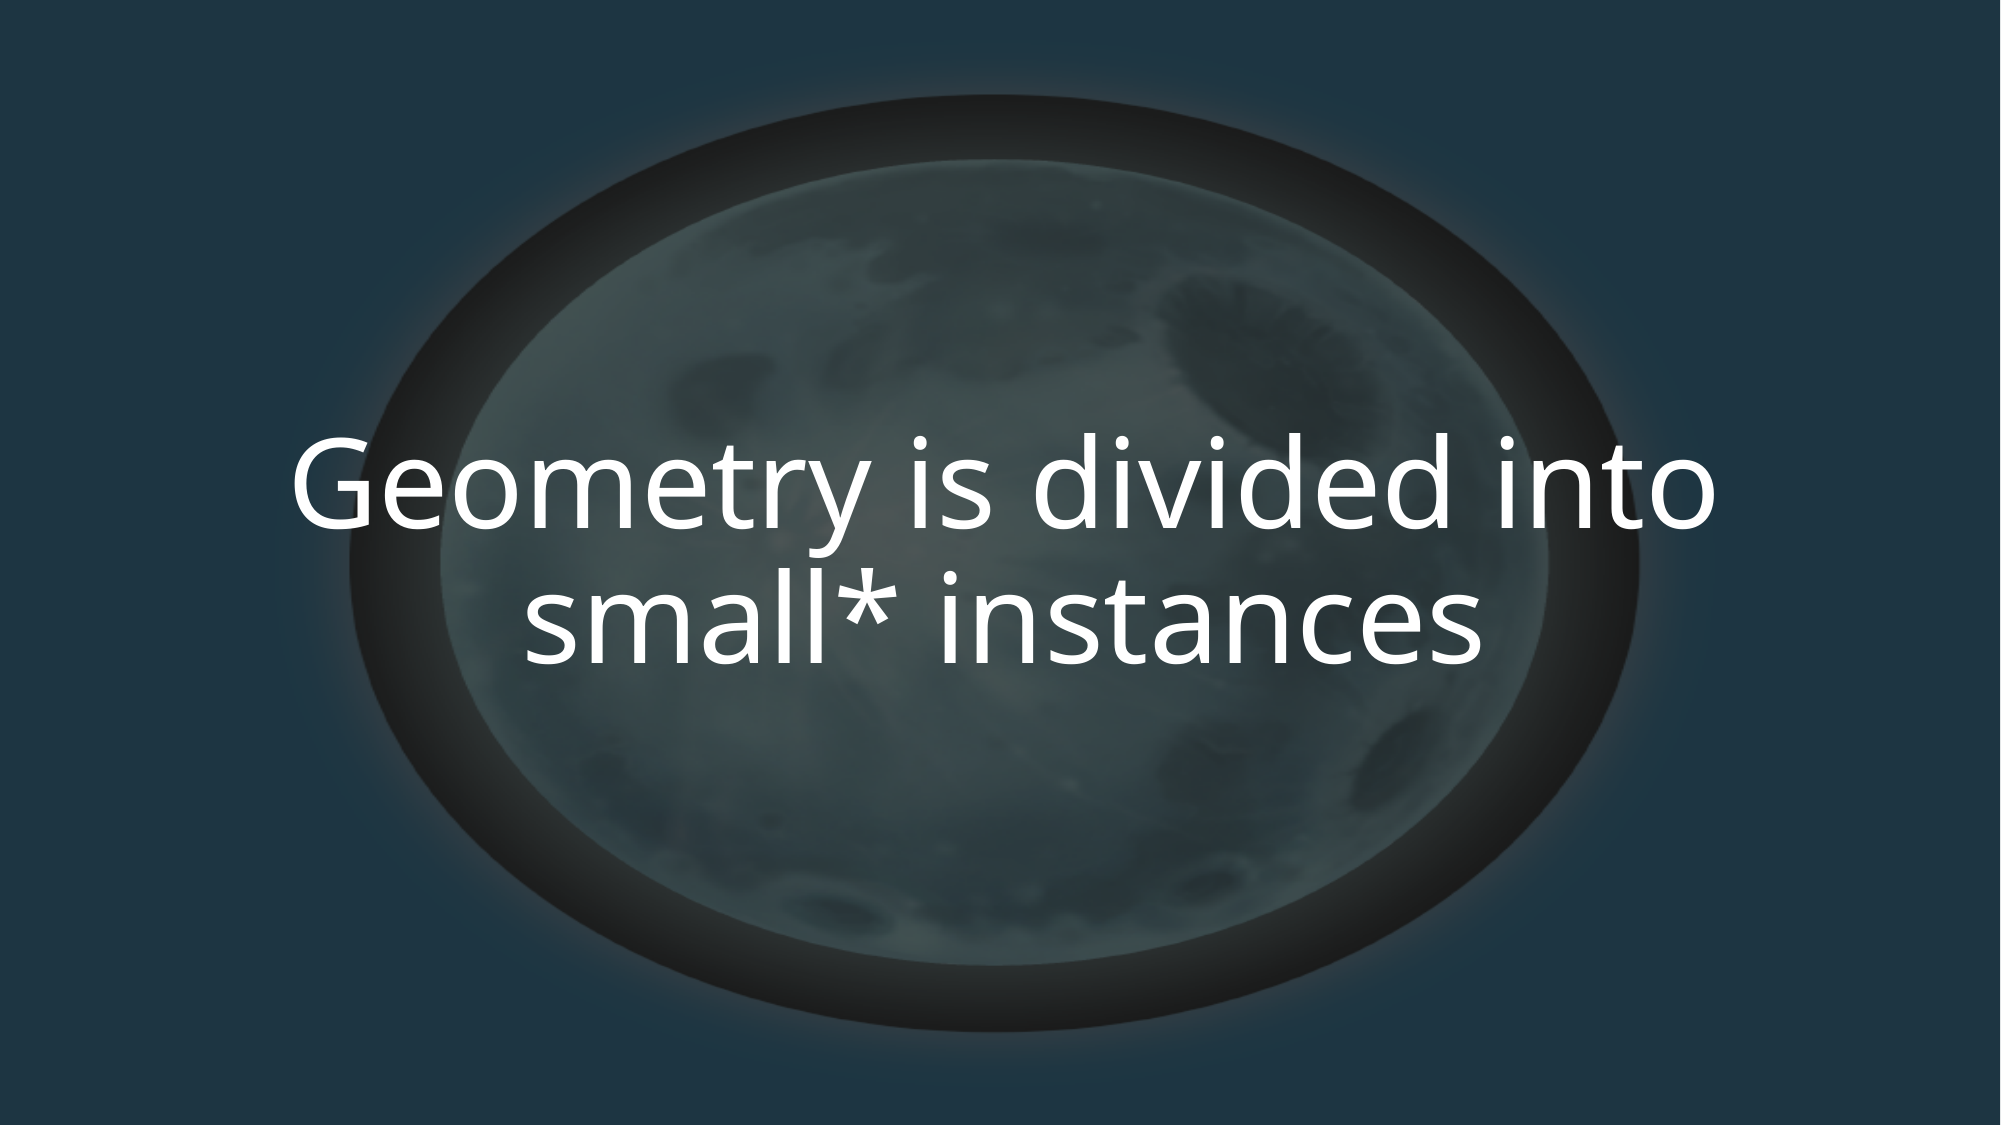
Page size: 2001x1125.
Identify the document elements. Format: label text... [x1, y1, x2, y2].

title Geometry is divided into small* instances [254, 306, 1755, 699]
picture [0, 0, 2001, 1125]
